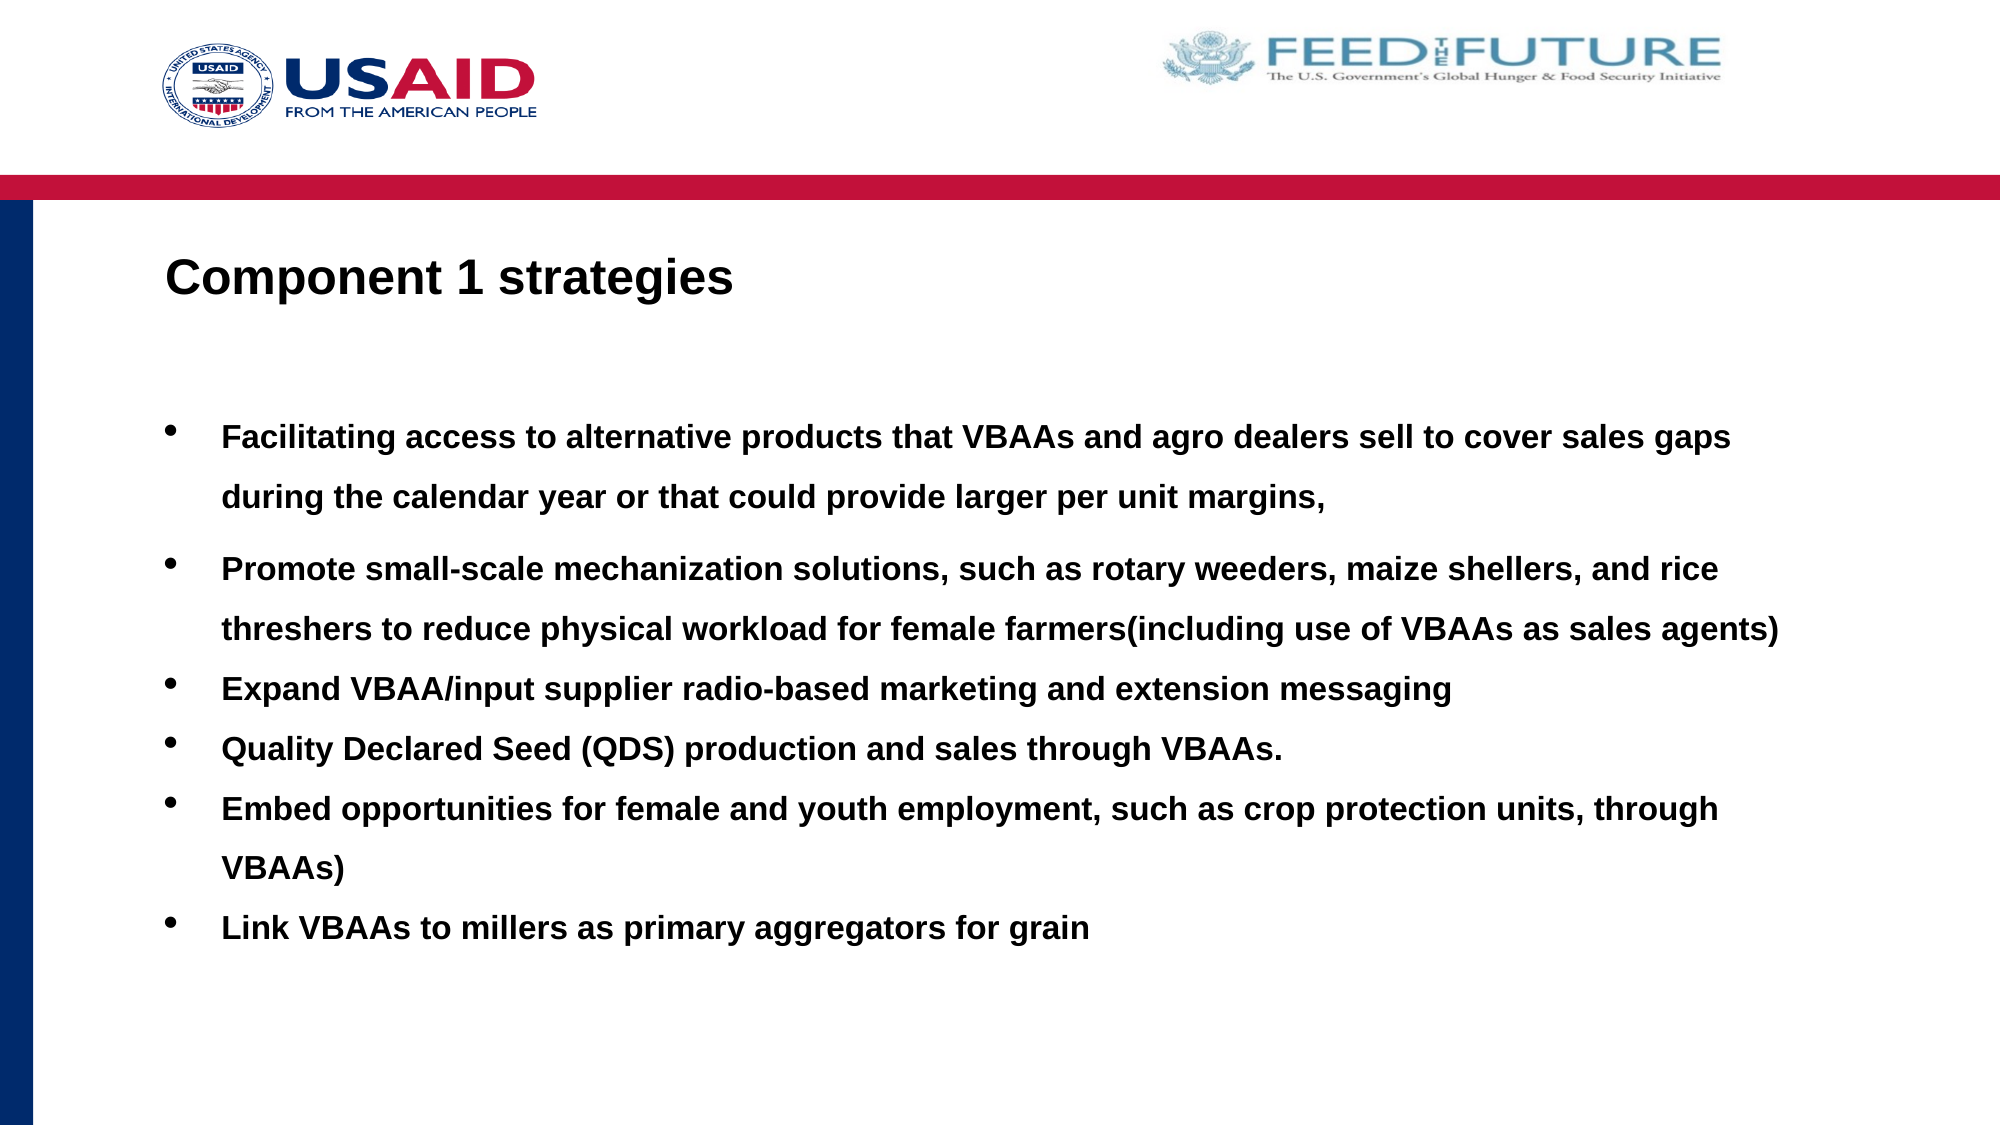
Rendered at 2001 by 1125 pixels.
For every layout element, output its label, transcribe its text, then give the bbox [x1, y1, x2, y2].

picture [107, 17, 590, 158]
title Component 1 strategies [150, 237, 1850, 312]
picture [1116, 11, 1837, 152]
list Facilitating access to alternative products that VBAAs and agro dealers sell to cover sales gaps during the calendar year or that could provide larger per unit margins, Promote small-scale mechanization solutions, such as rotary weeders, maize shellers, and rice threshers to reduce physical workload for female farmers(including use of VBAAs as sales agents) Expand VBAA/input supplier radio-based marketing and extension messaging Quality Declared Seed (QDS) production and sales through VBAAs. Embed opportunities for female and youth employment, such as crop protection units, through VBAAs) Link VBAAs to millers as primary aggregators for grain [150, 312, 1850, 1125]
